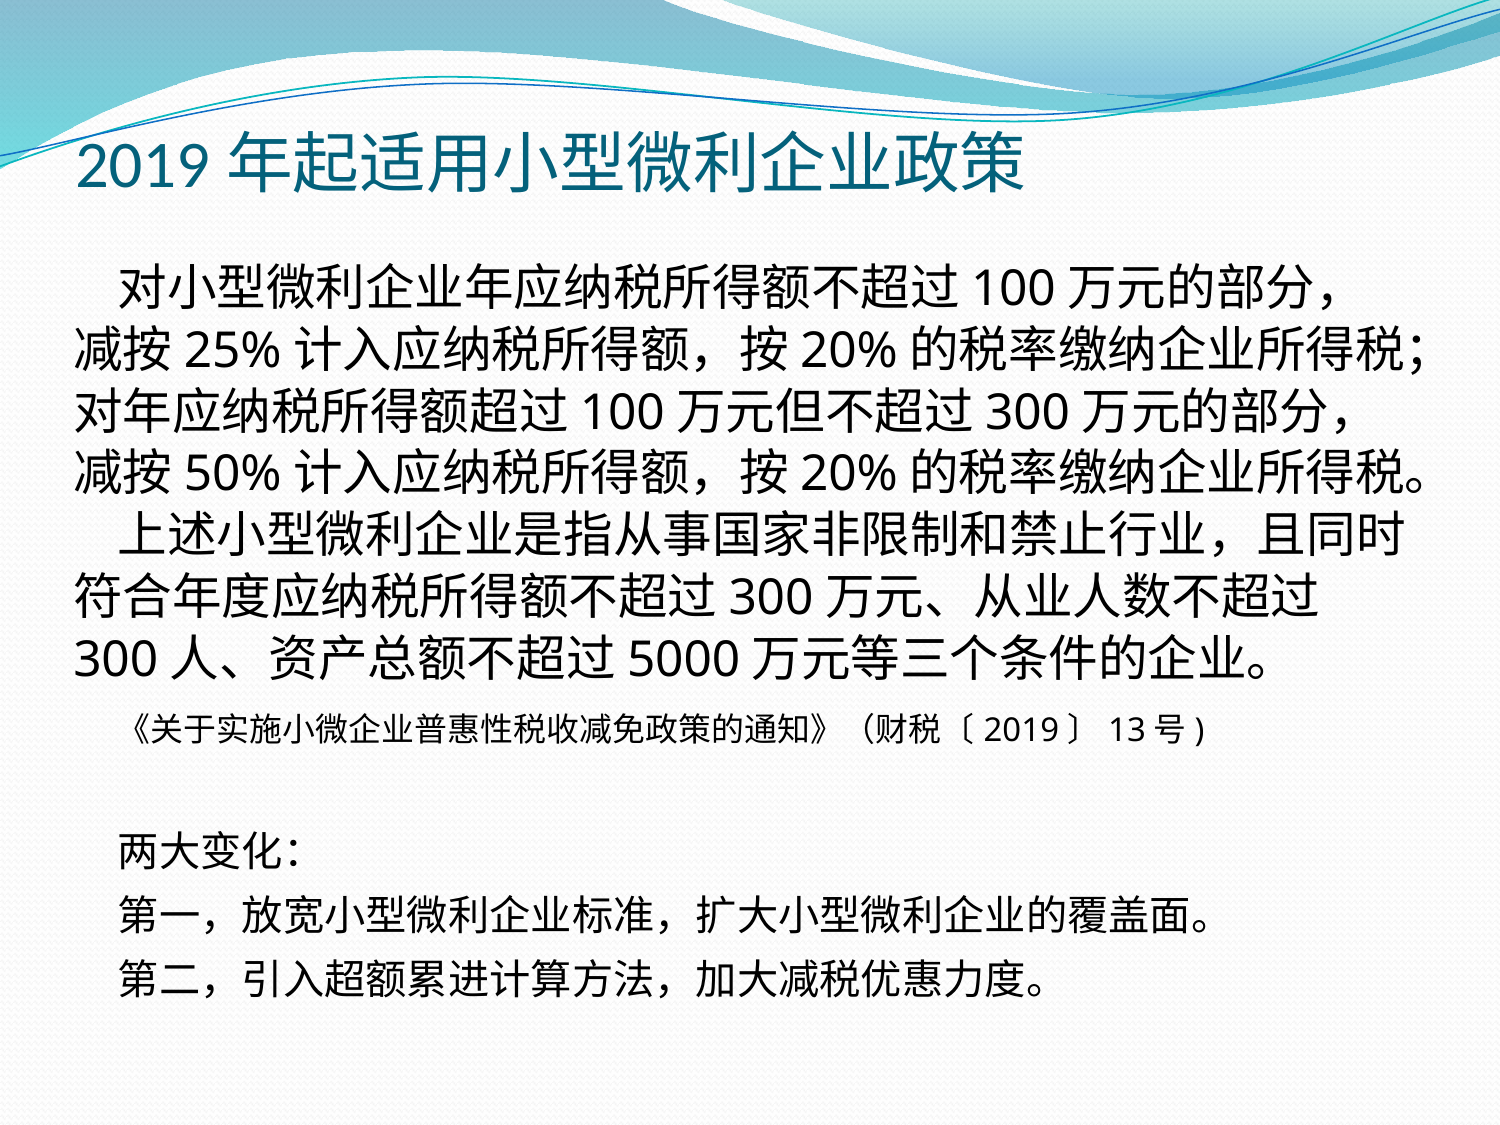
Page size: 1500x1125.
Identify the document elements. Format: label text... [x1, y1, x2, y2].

title 2019年起适用小型微利企业政策 [75, 105, 1425, 201]
list 对小型微利企业年应纳税所得额不超过100万元的部分，减按25%计入应纳税所得额，按20%的税率缴纳企业所得税；对年应纳税所得额超过100万元但不超过300万元的部分，减按50%计入应纳税所得额，按20%的税率缴纳企业所得税。 上述小型微利企业是指从事国家非限制和禁止行业，且同时符合年度应纳税所得额不超过300万元、从业人数不超过300人、资产总额不超过5000万元等三个条件的企业。 《关于实施小微企业普惠性税收减免政策的通知》（财税〔2019〕13号) 两大变化： 第一，放宽小型微利企业标准，扩大小型微利企业的覆盖面。 第二，引入超额累进计算方法，加大减税优惠力度。 [58, 246, 1425, 1079]
